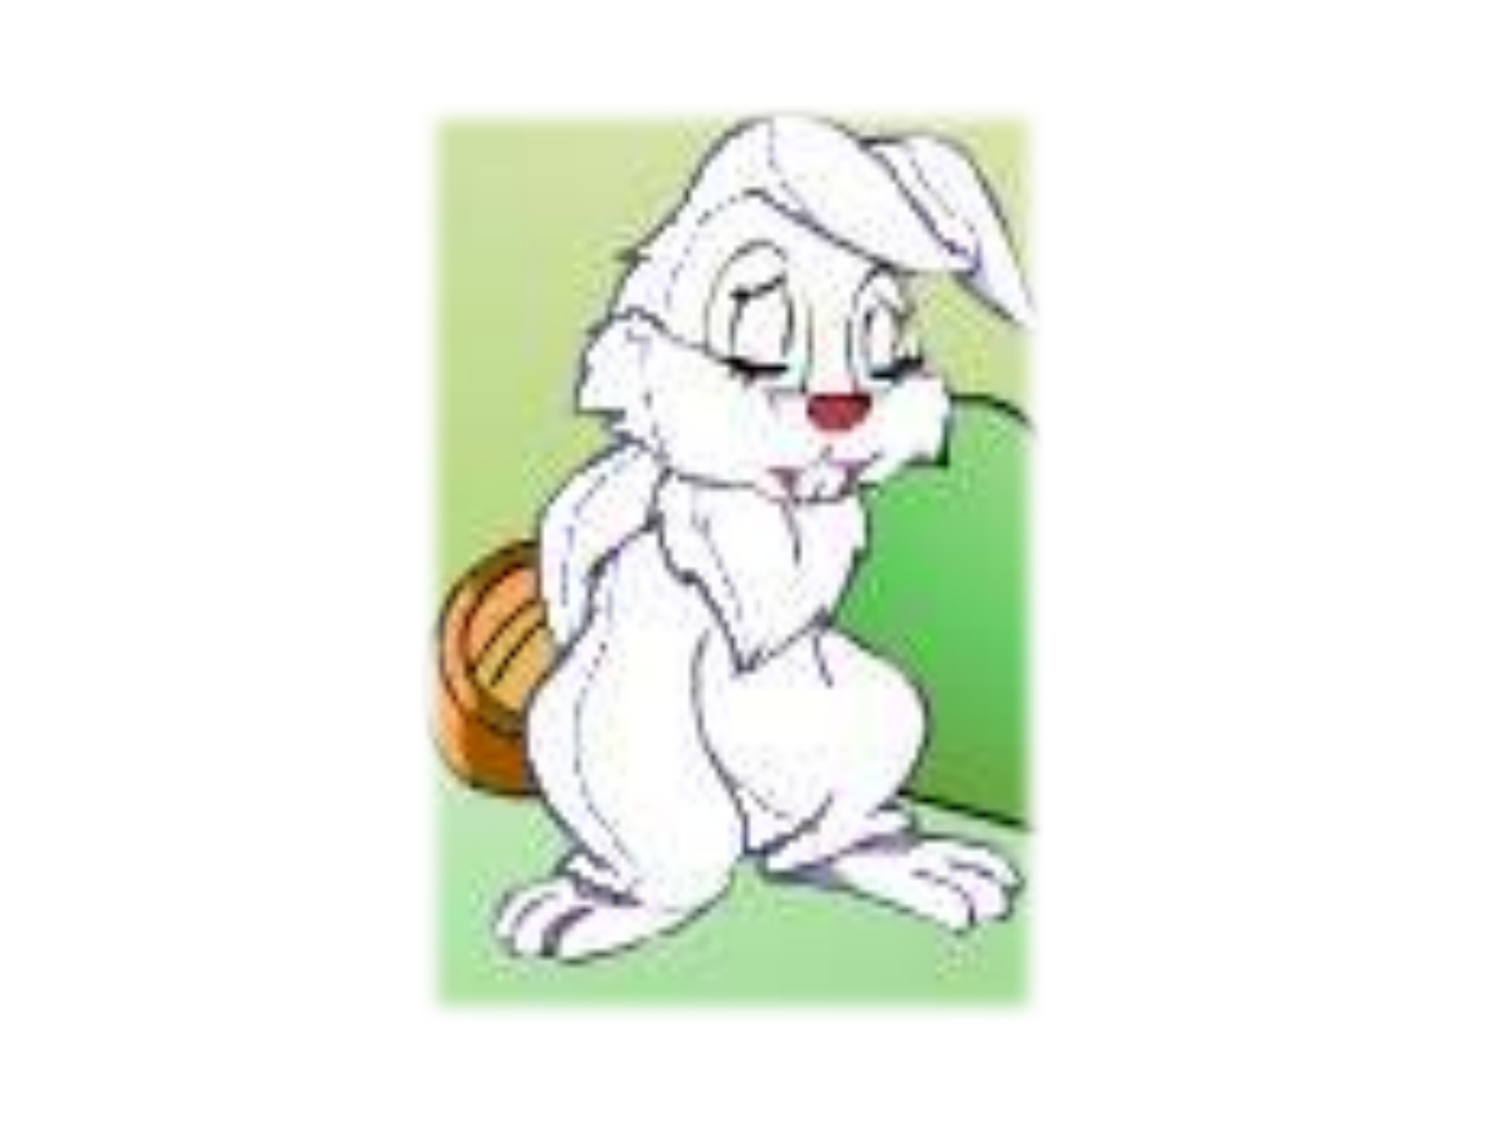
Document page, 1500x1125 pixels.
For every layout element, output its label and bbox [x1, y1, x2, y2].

picture [419, 101, 1046, 1024]
